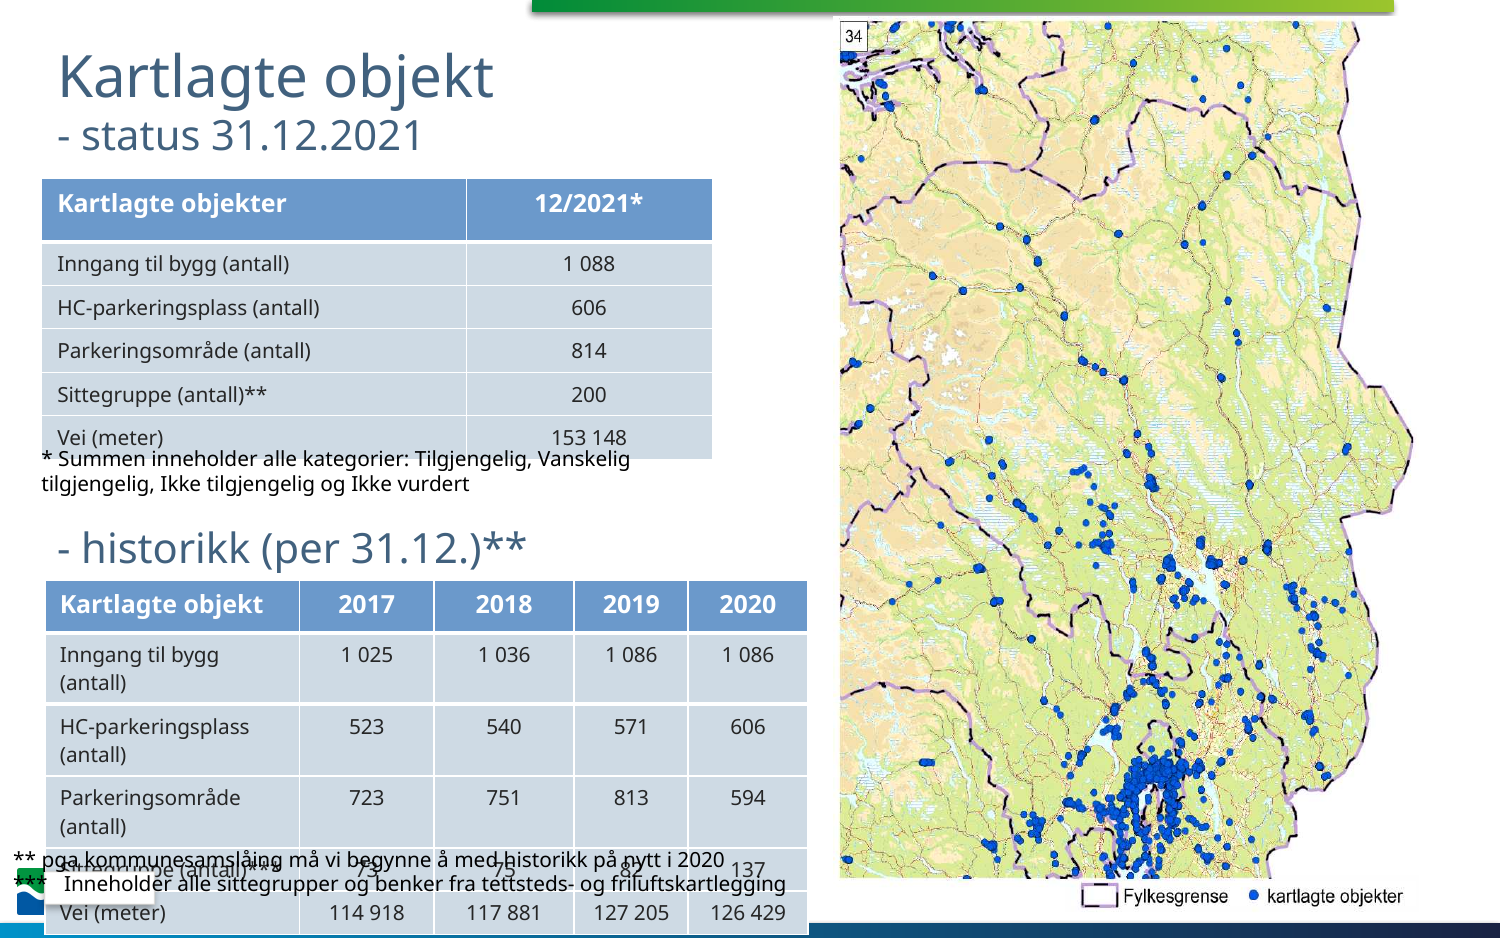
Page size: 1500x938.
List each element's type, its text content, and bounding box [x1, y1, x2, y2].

table_cell Vei (meter) [46, 904, 299, 934]
table_cell 594 [689, 777, 807, 847]
table_header 2018 [435, 581, 573, 631]
table_header 2020 [689, 581, 807, 631]
table_header 12/2021* [467, 179, 712, 240]
table_cell 571 [575, 706, 687, 775]
table_cell 523 [300, 706, 433, 775]
text_box ** pga kommunesamslåing må vi begynne å med historikk på nytt i 2020 *** Inneholder alle sittegrupper og benker fra tettsteds- og friluftskartlegging [0, 838, 802, 904]
table_cell 540 [435, 706, 573, 775]
table_cell 751 [435, 777, 573, 838]
table_cell 814 [467, 329, 712, 372]
table_cell 723 [300, 777, 433, 838]
table_cell 200 [467, 373, 712, 415]
table_cell Parkeringsområde (antall) [42, 329, 466, 372]
table_cell 813 [575, 777, 687, 838]
table_header 2019 [575, 581, 687, 631]
table_cell Parkeringsområde (antall) [46, 777, 299, 838]
table_cell 1 086 [575, 635, 687, 702]
table_cell 127 205 [575, 904, 687, 934]
table_cell Inngang til bygg (antall) [42, 244, 466, 285]
picture [833, 16, 1419, 913]
table_header Kartlagte objekter [42, 179, 466, 240]
table_cell 606 [689, 706, 807, 775]
table_cell 1 088 [467, 244, 712, 285]
table_cell Vei (meter) [42, 416, 466, 438]
text_box * Summen inneholder alle kategorier: Tilgjengelig, Vanskelig tilgjengelig, Ikke tilgjengelig og Ikke vurdert [26, 438, 711, 504]
table_cell 114 918 [300, 904, 433, 934]
table_cell 117 881 [435, 904, 573, 934]
table_cell 126 429 [689, 892, 807, 934]
text_box - historikk (per 31.12.)** [42, 496, 828, 580]
table_cell 1 025 [300, 635, 433, 702]
table_cell 1 036 [435, 635, 573, 702]
table_cell 606 [467, 286, 712, 328]
table_cell Sittegruppe (antall)** [42, 373, 466, 415]
text_box Kartlagte objekt - status 31.12.2021 [42, 24, 828, 167]
table_header 2017 [300, 581, 433, 631]
table_header Kartlagte objekt [46, 581, 299, 631]
table_cell 1 086 [689, 635, 807, 702]
table_cell HC-parkeringsplass (antall) [46, 706, 299, 775]
table_cell Inngang til bygg (antall) [46, 635, 299, 702]
table_cell 137 [802, 849, 807, 890]
table_cell 153 148 [467, 416, 712, 459]
table_cell HC-parkeringsplass (antall) [42, 286, 466, 328]
